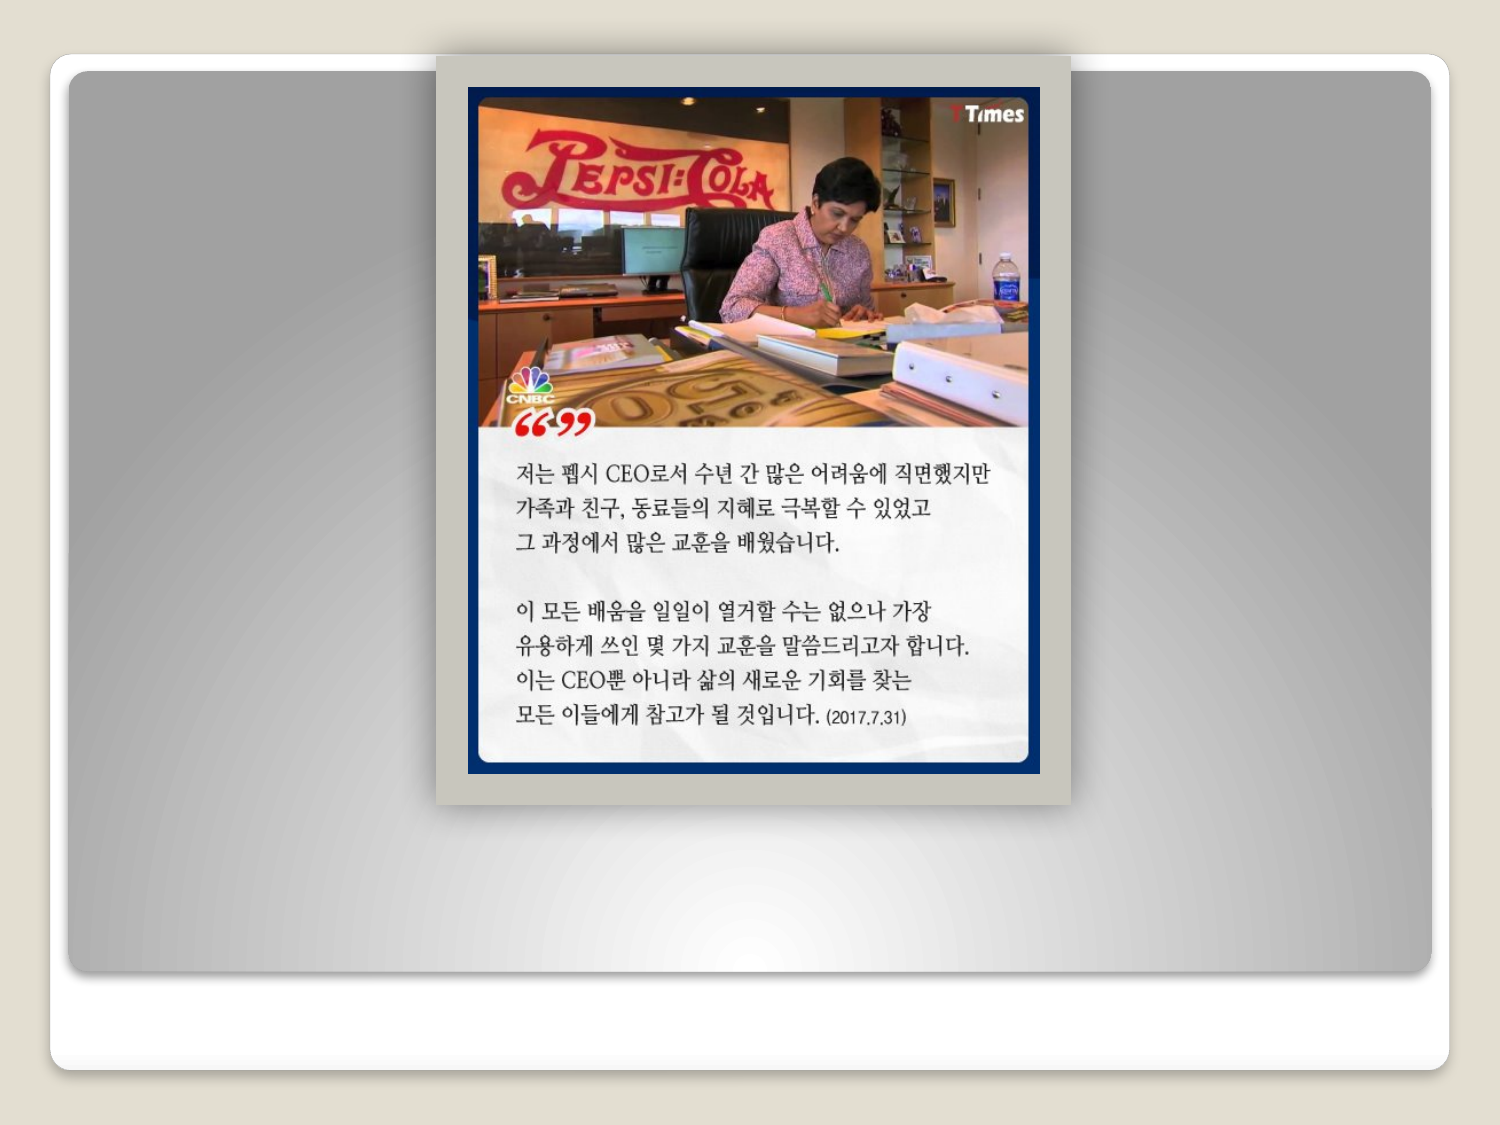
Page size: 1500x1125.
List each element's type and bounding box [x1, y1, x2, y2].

list [467, 86, 1041, 775]
